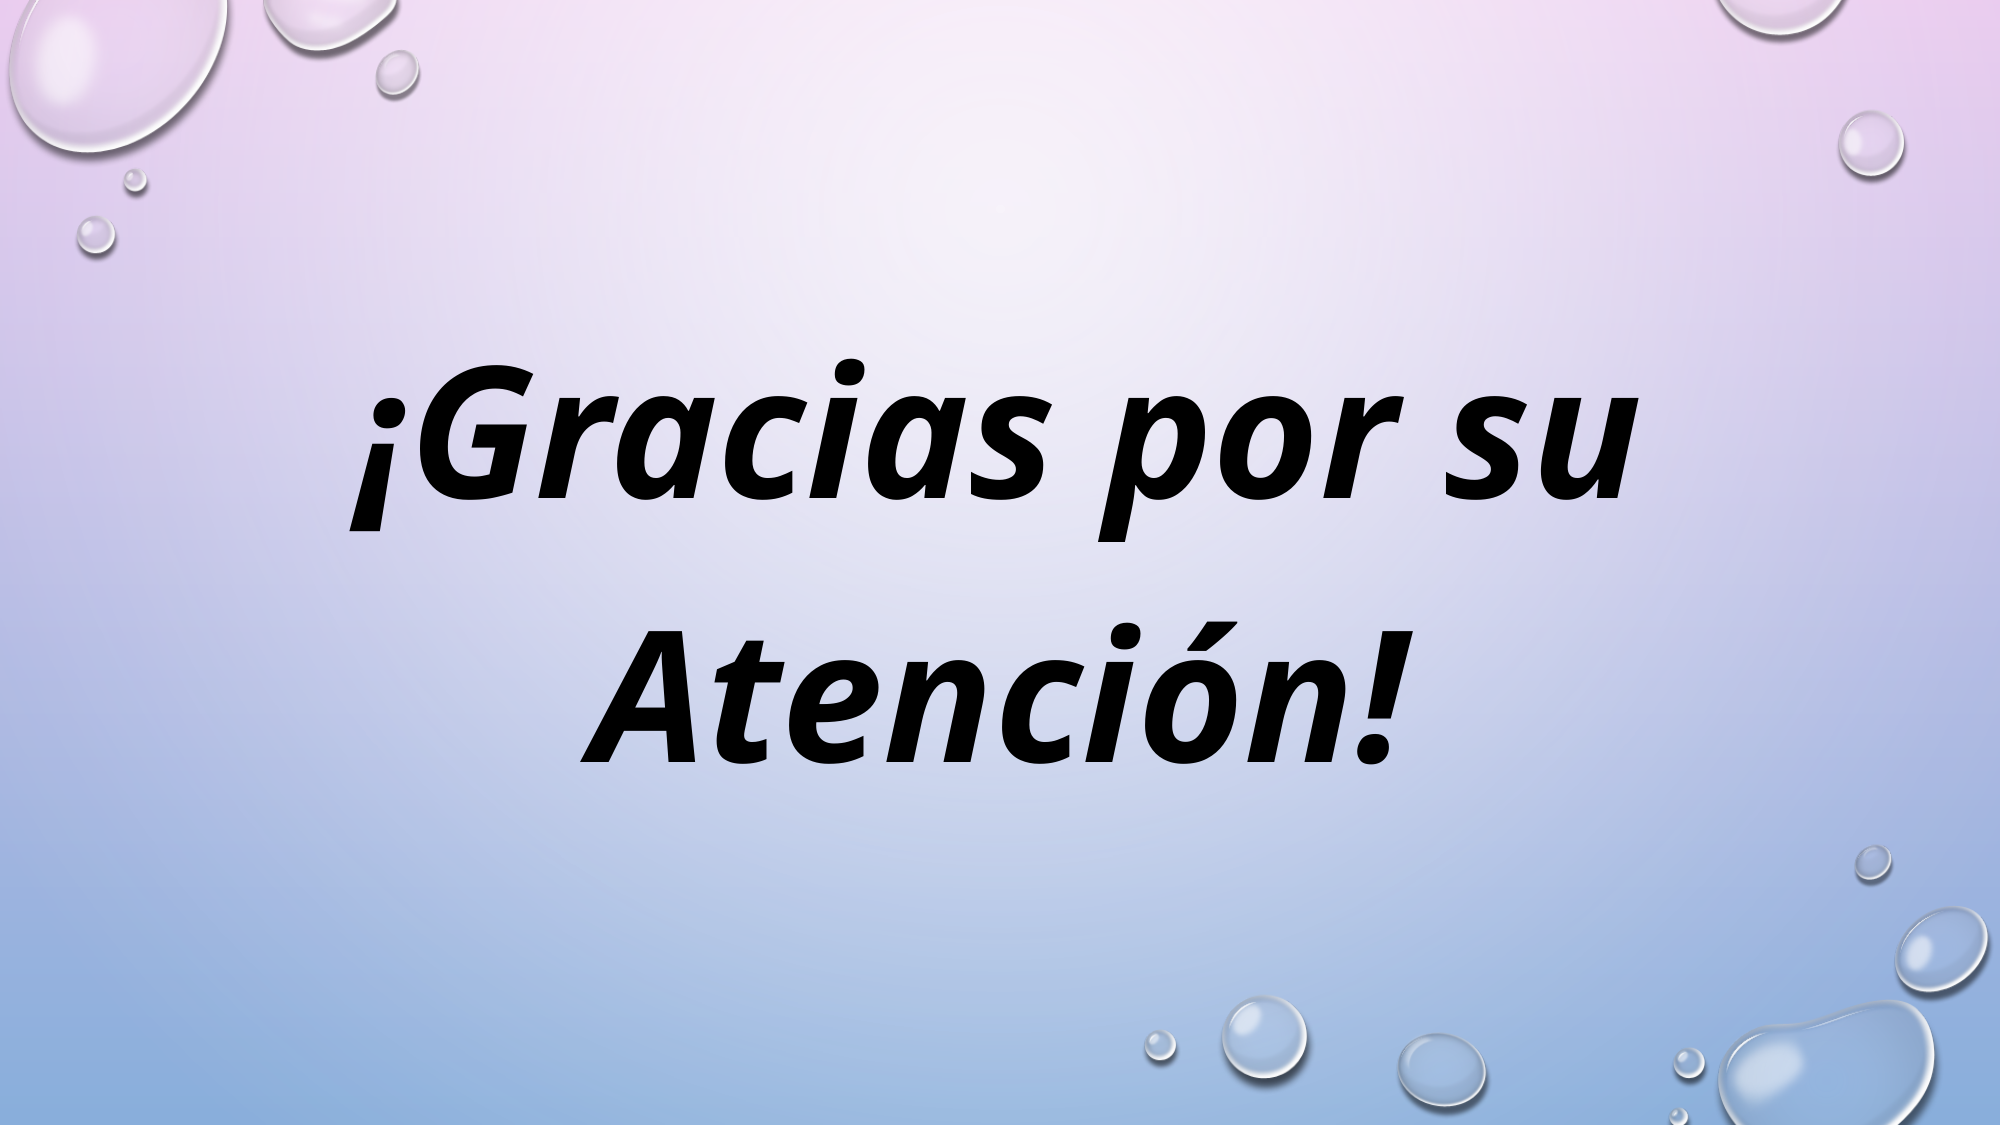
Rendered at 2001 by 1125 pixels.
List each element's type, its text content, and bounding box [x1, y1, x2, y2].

picture [0, 0, 2000, 1125]
list ¡Gracias por su Atención! [149, 264, 1850, 826]
